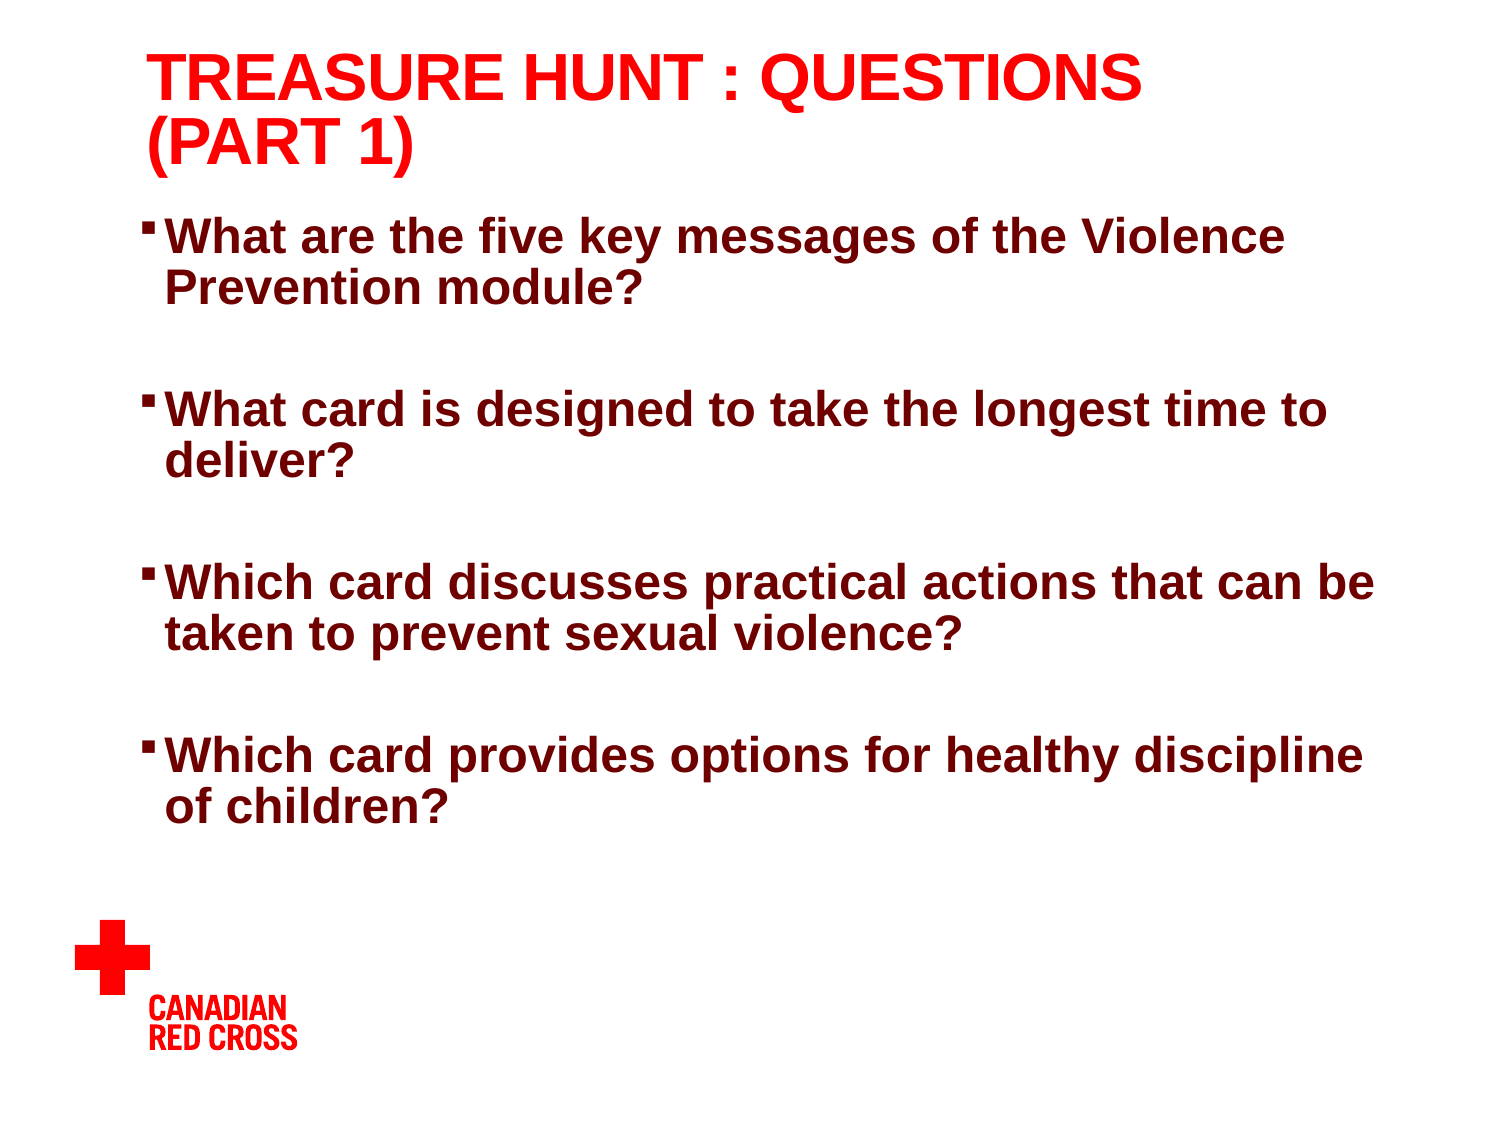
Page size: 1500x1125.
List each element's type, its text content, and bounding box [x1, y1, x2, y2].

title TREASURE HUNT : QUESTIONs (PART 1) [131, 54, 1444, 185]
list What are the five key messages of the Violence Prevention module? What card is designed to take the longest time to deliver? Which card discusses practical actions that can be taken to prevent sexual violence? Which card provides options for healthy discipline of children? [123, 160, 1437, 967]
